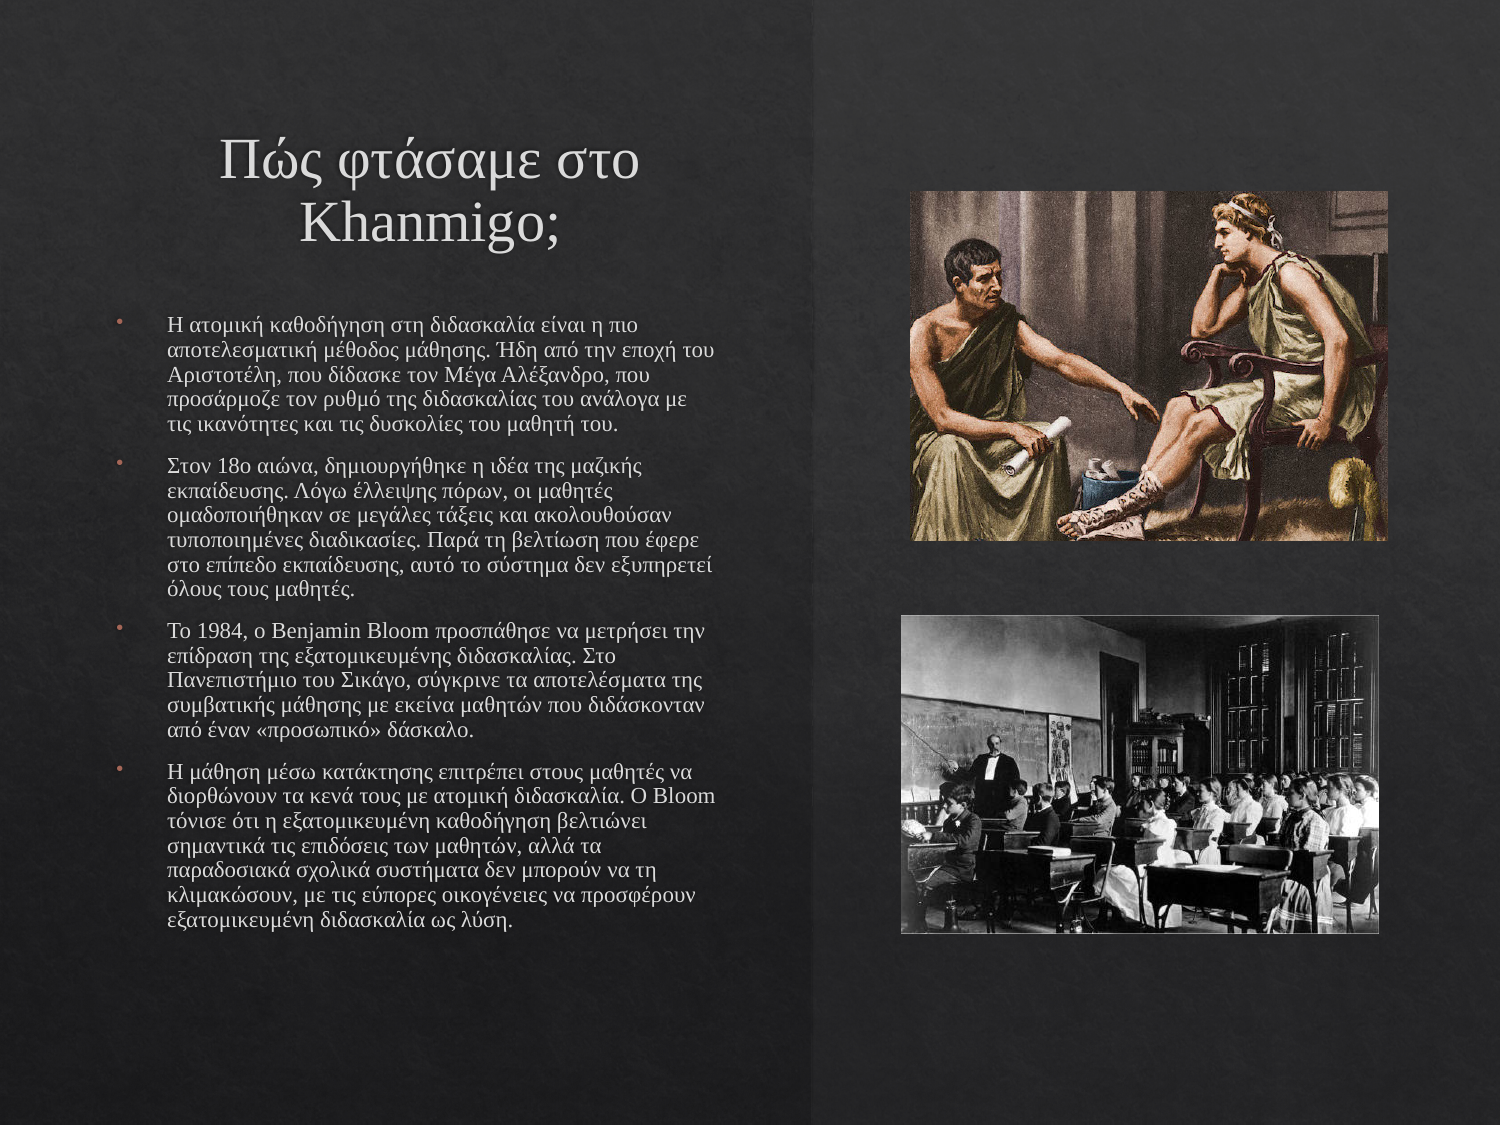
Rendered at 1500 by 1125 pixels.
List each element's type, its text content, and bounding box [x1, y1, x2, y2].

list Η ατομική καθοδήγηση στη διδασκαλία είναι η πιο αποτελεσματική μέθοδος μάθησης. Ήδη από την εποχή του Αριστοτέλη, που δίδασκε τον Μέγα Αλέξανδρο, που προσάρμοζε τον ρυθμό της διδασκαλίας του ανάλογα με τις ικανότητες και τις δυσκολίες του μαθητή του. Στον 18ο αιώνα, δημιουργήθηκε η ιδέα της μαζικής εκπαίδευσης. Λόγω έλλειψης πόρων, οι μαθητές ομαδοποιήθηκαν σε μεγάλες τάξεις και ακολουθούσαν τυποποιημένες διαδικασίες. Παρά τη βελτίωση που έφερε στο επίπεδο εκπαίδευσης, αυτό το σύστημα δεν εξυπηρετεί όλους τους μαθητές. Το 1984, ο Benjamin Bloom προσπάθησε να μετρήσει την επίδραση της εξατομικευμένης διδασκαλίας. Στο Πανεπιστήμιο του Σικάγο, σύγκρινε τα αποτελέσματα της συμβατικής μάθησης με εκείνα μαθητών που διδάσκονταν από έναν «προσωπικό» δάσκαλο. Η μάθηση μέσω κατάκτησης επιτρέπει στους μαθητές να διορθώνουν τα κενά τους με ατομική διδασκαλία. Ο Bloom τόνισε ότι η εξατομικευμένη καθοδήγηση βελτιώνει σημαντικά τις επιδόσεις των μαθητών, αλλά τα παραδοσιακά σχολικά συστήματα δεν μπορούν να τη κλιμακώσουν, με τις εύπορες οικογένειες να προσφέρουν εξατομικευμένη διδασκαλία ως λύση. [95, 305, 732, 956]
title Πώς φτάσαμε στο Khanmigo; [112, 99, 749, 284]
picture [810, 0, 1500, 1125]
